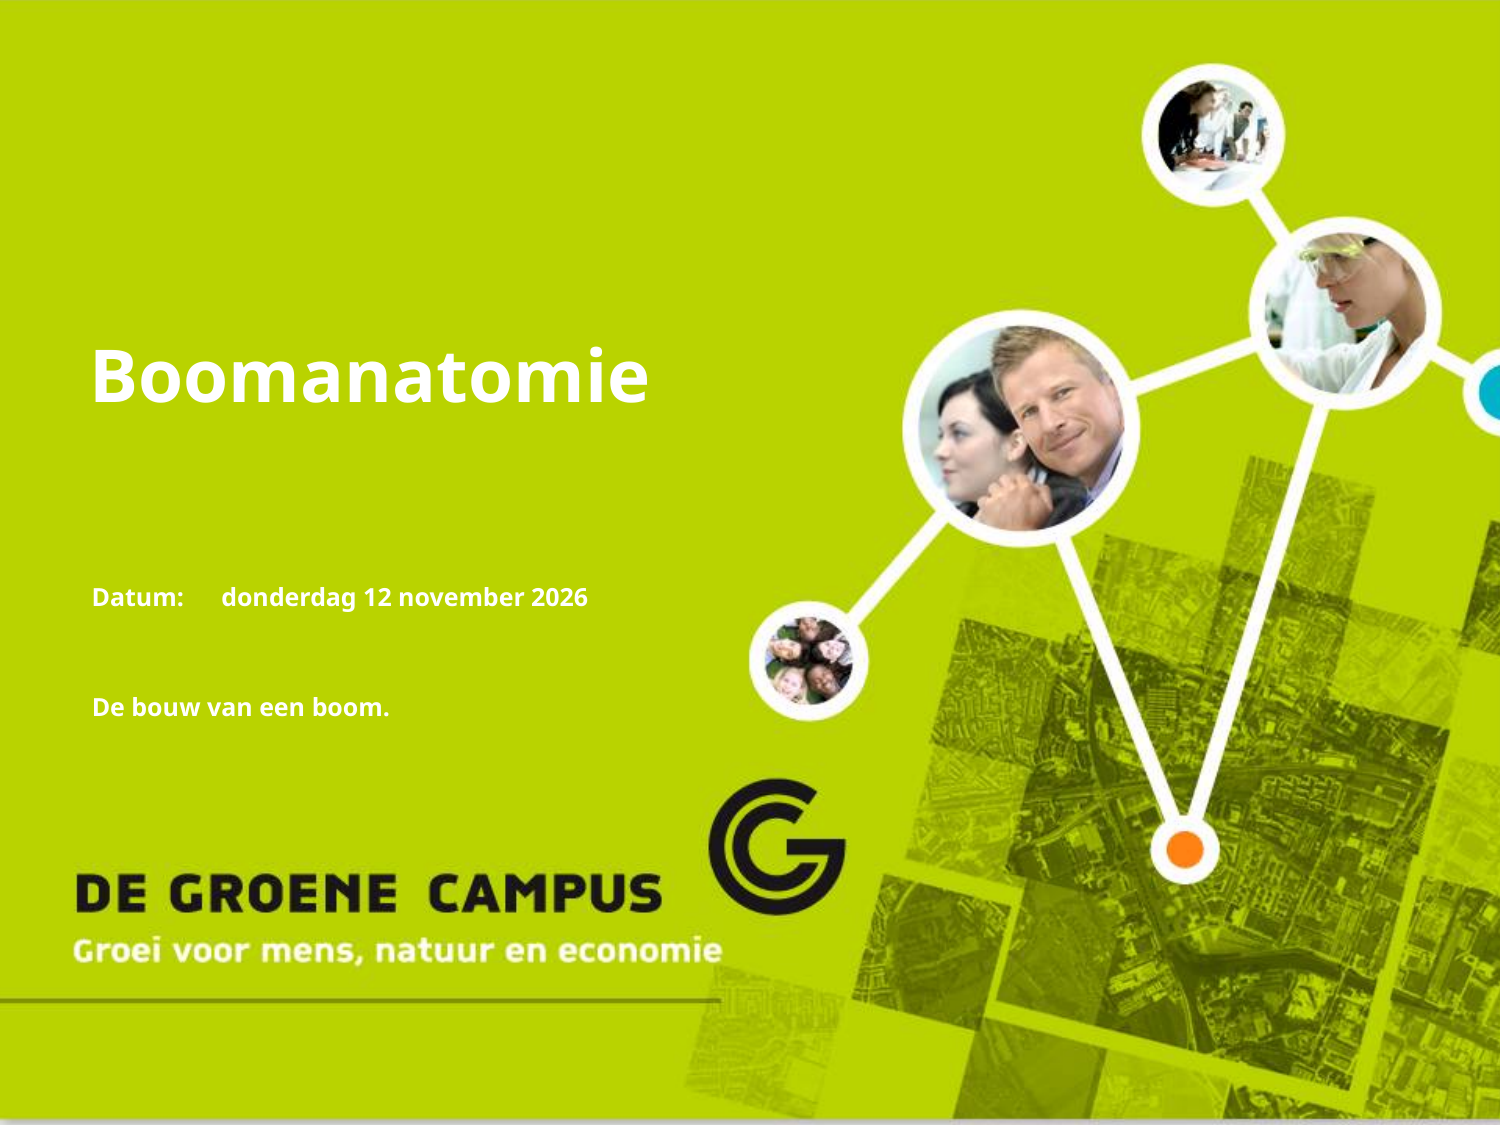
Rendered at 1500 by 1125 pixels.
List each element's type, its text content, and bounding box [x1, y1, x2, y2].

subtitle De bouw van een boom. [76, 660, 762, 752]
title Boomanatomie [74, 184, 762, 563]
picture [0, 0, 1500, 1125]
slide_number woensdag 9 maart 2016 [206, 574, 762, 645]
